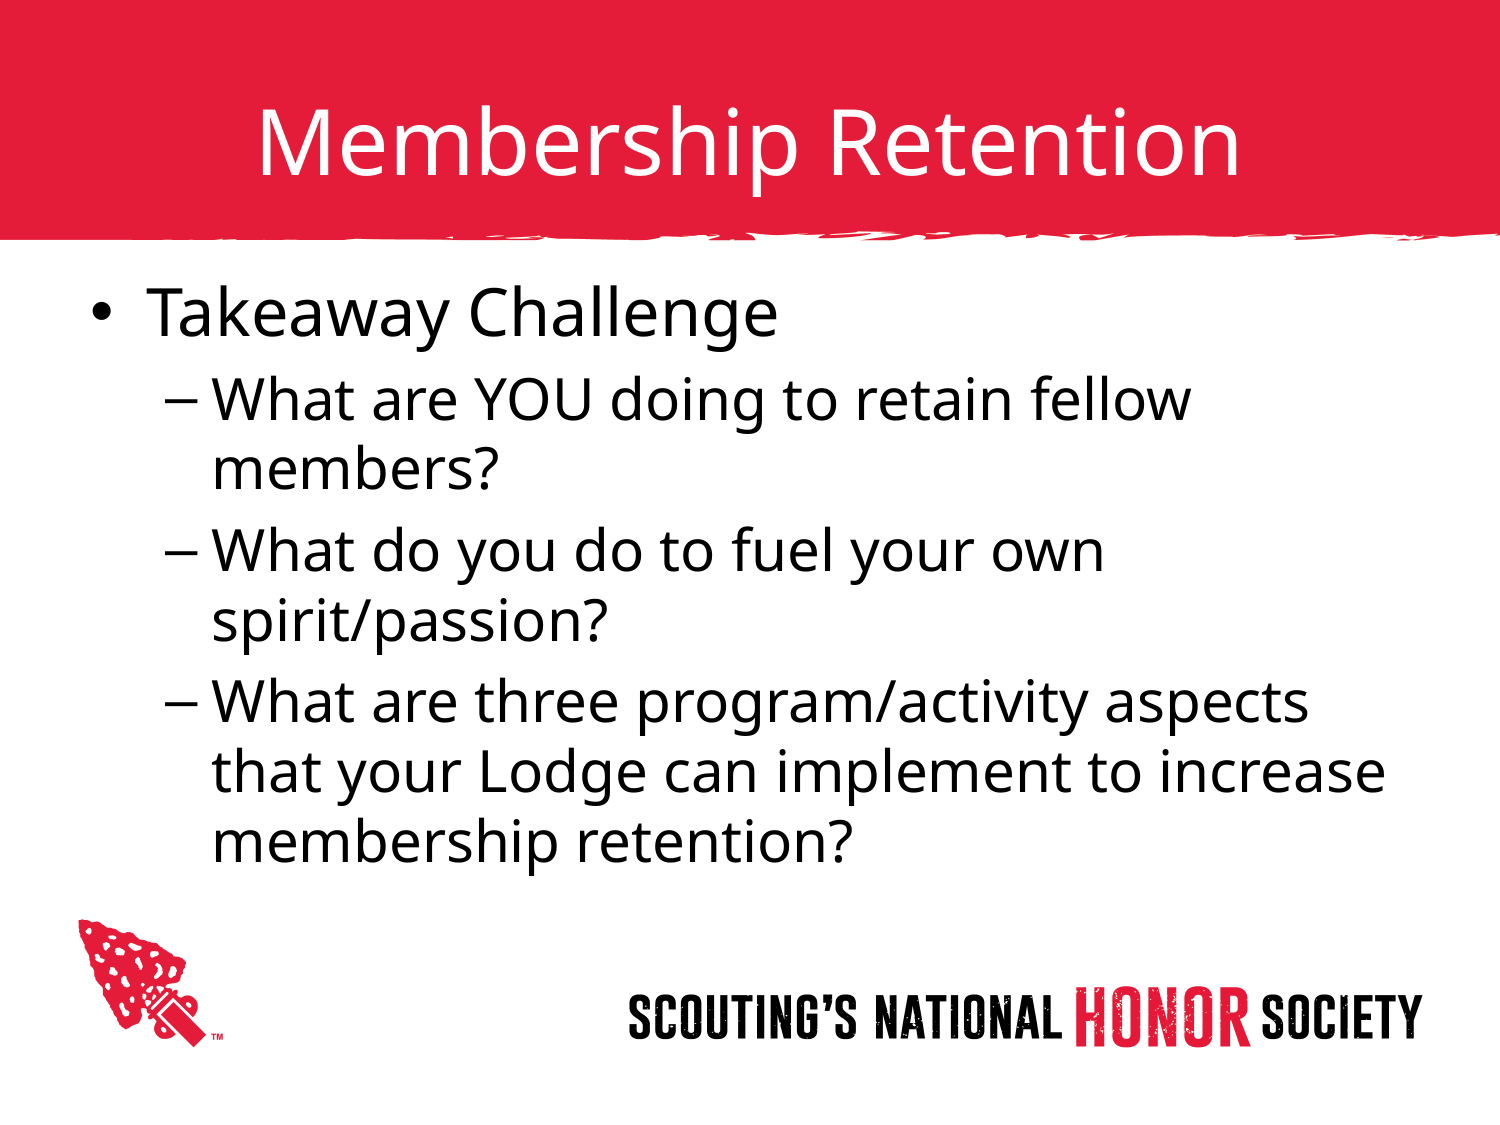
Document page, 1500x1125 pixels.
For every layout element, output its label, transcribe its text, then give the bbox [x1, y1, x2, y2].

list Takeaway Challenge What are YOU doing to retain fellow members? What do you do to fuel your own spirit/passion? What are three program/activity aspects that your Lodge can implement to increase membership retention? [75, 262, 1425, 1005]
title Membership Retention [75, 45, 1425, 233]
picture [0, 0, 1500, 1125]
